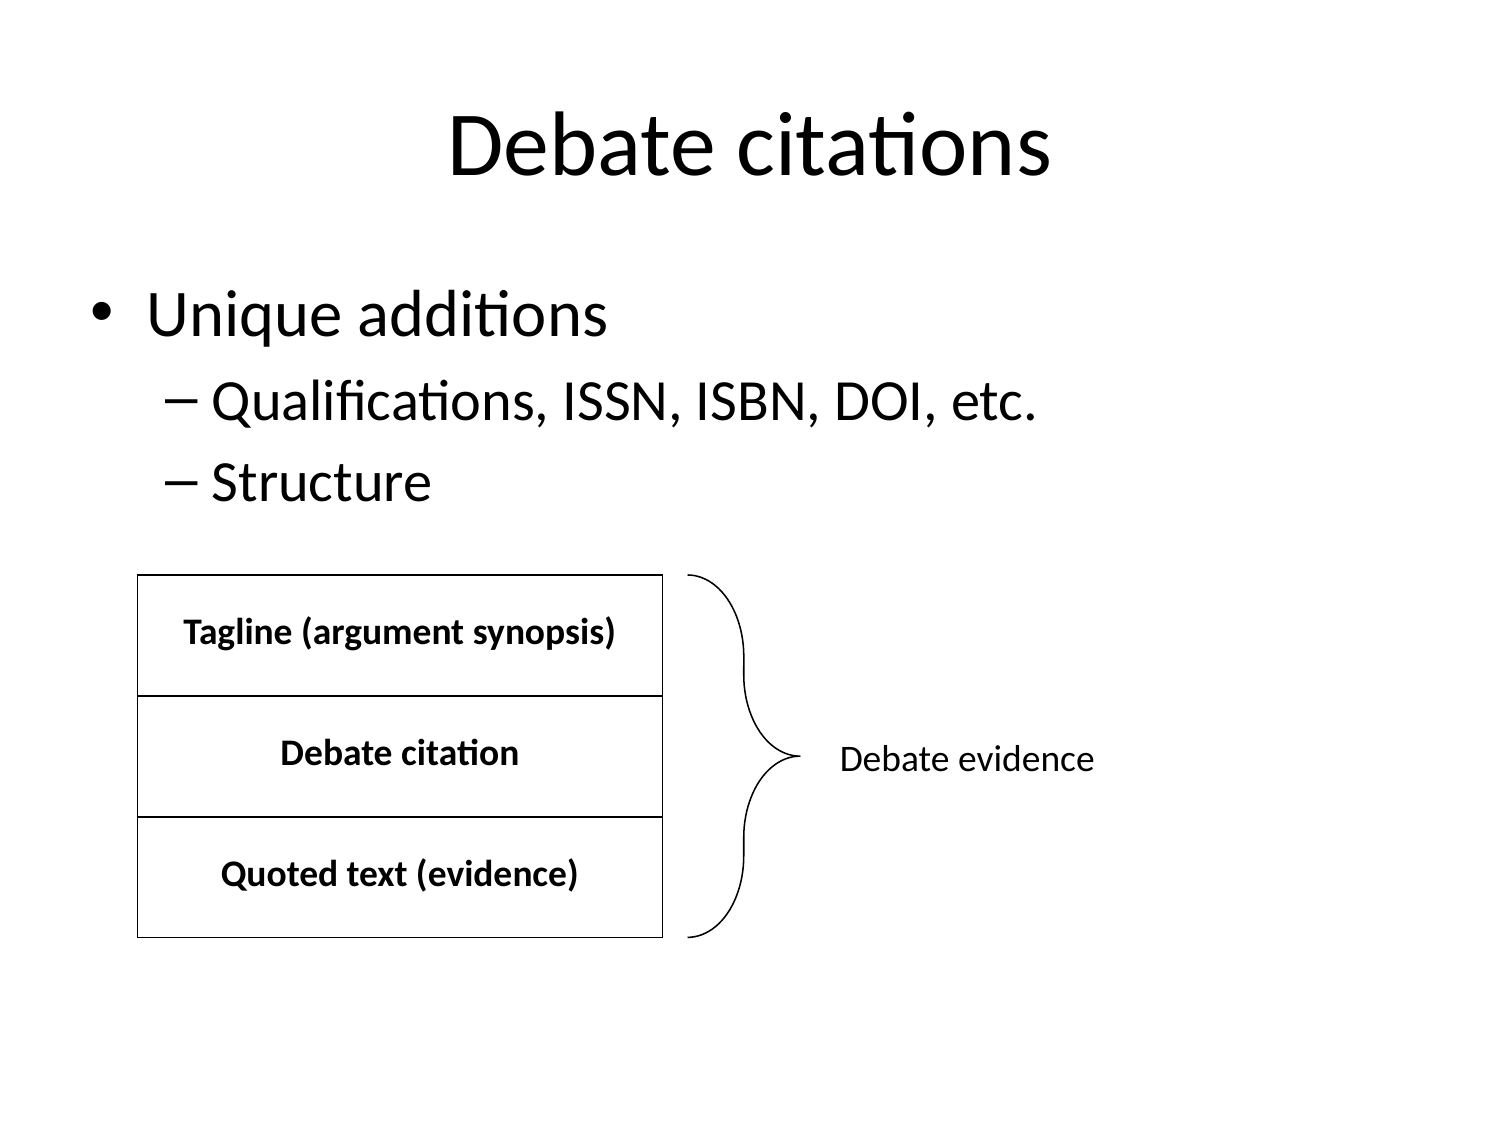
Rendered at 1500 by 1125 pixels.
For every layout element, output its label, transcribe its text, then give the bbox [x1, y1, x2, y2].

title Debate citations [75, 45, 1425, 233]
table_cell Debate citation [138, 697, 662, 816]
text_box Debate evidence [824, 726, 1113, 787]
list Unique additions Qualifications, ISSN, ISBN, DOI, etc. Structure [75, 262, 1425, 1005]
text_box [687, 574, 801, 939]
table_cell Quoted text (evidence) [138, 818, 662, 937]
table_header Tagline (argument synopsis) [138, 576, 662, 695]
